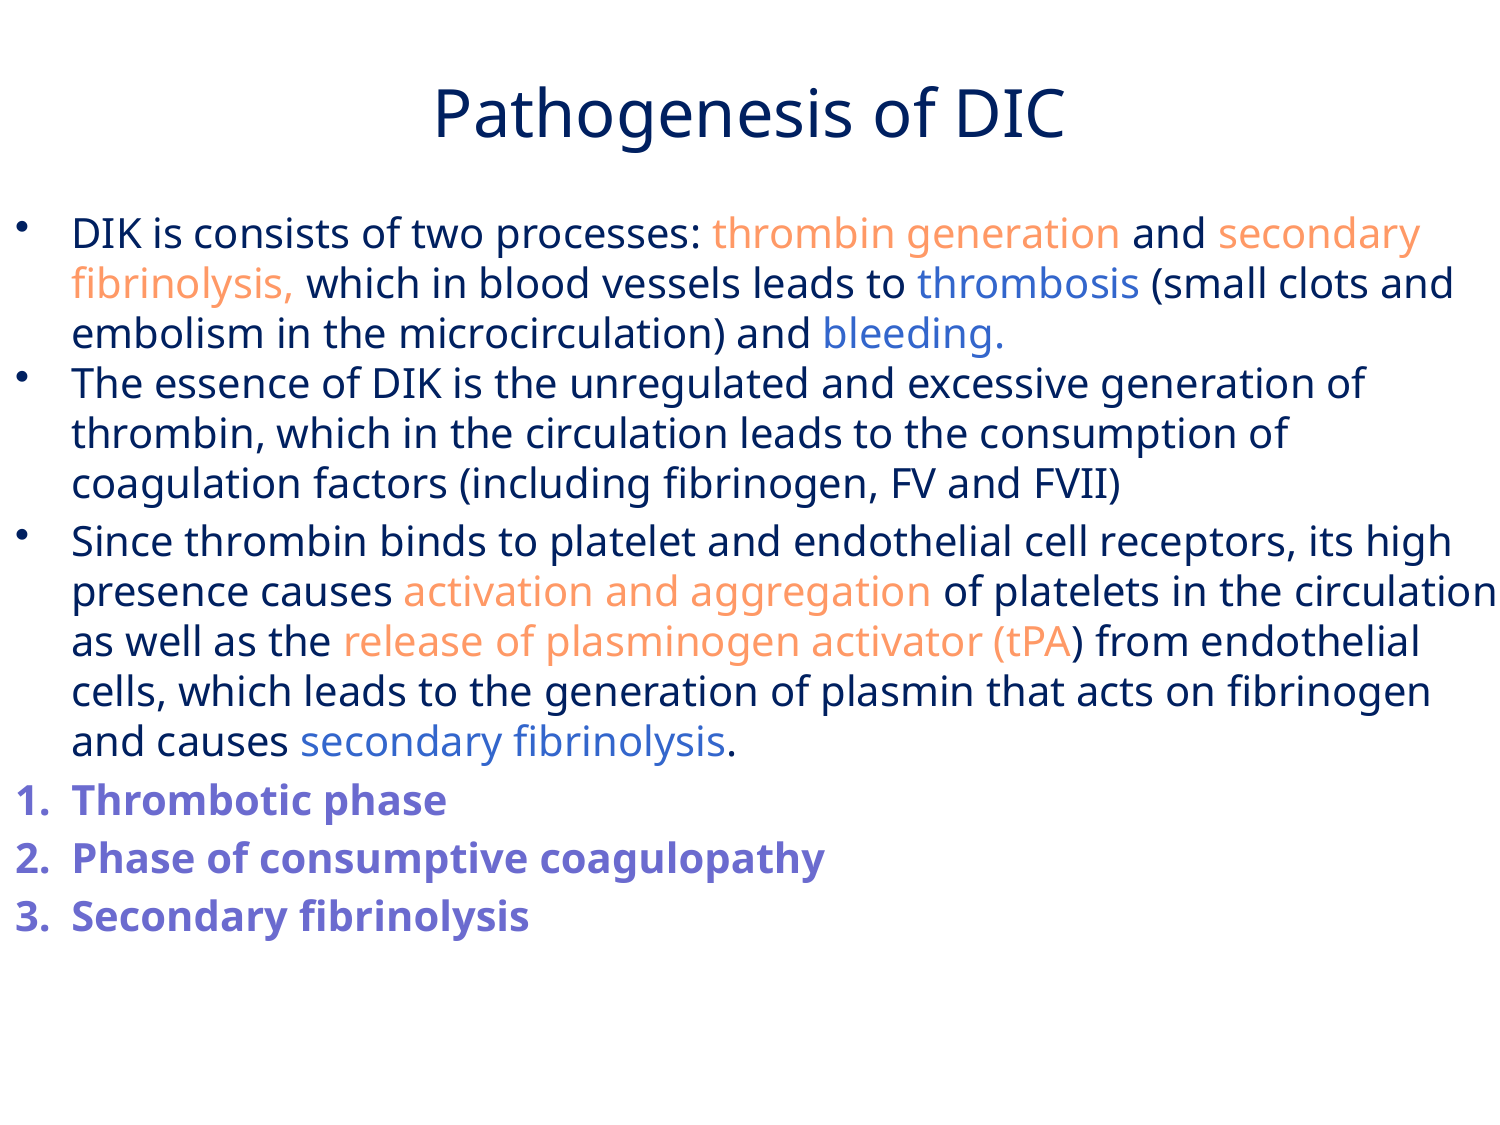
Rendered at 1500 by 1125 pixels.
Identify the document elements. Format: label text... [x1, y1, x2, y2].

title Pathogenesis of DIC [34, 44, 1466, 177]
list DIK is consists of two processes: thrombin generation and secondary fibrinolysis, which in blood vessels leads to thrombosis (small clots and embolism in the microcirculation) and bleeding. The essence of DIK is the unregulated and excessive generation of thrombin, which in the circulation leads to the consumption of coagulation factors (including fibrinogen, FV and FVII) Since thrombin binds to platelet and endothelial cell receptors, its high presence causes activation and aggregation of platelets in the circulation as well as the release of plasminogen activator (tPA) from endothelial cells, which leads to the generation of plasmin that acts on fibrinogen and causes secondary fibrinolysis. Thrombotic phase Phase of consumptive coagulopathy Secondary fibrinolysis [0, 198, 1500, 1006]
